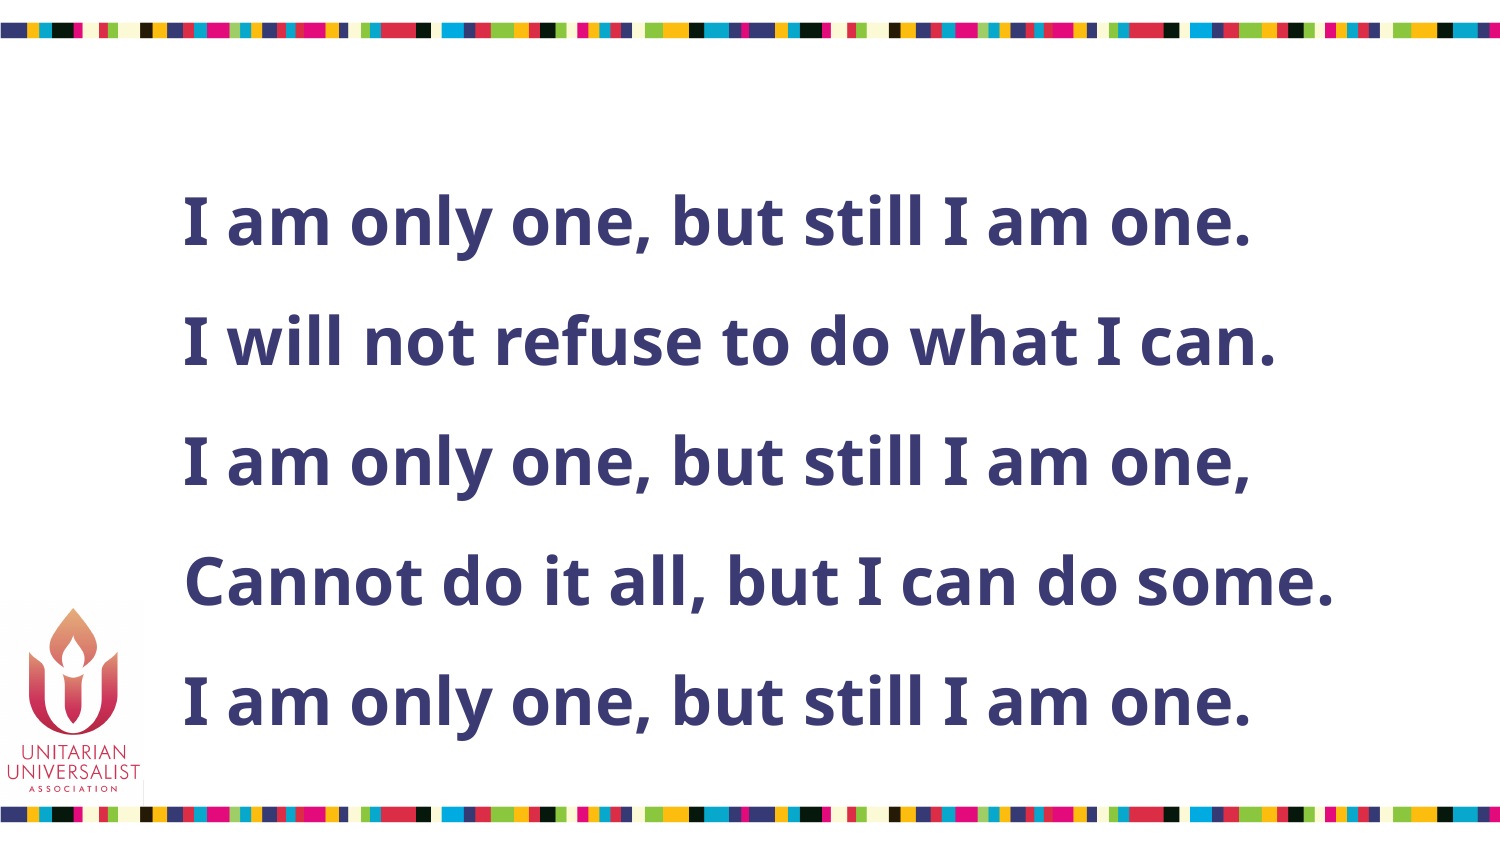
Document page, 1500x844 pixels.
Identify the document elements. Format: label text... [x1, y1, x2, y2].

picture [0, 600, 1500, 824]
picture [0, 22, 1500, 40]
text_box I am only one, but still I am one. I will not refuse to do what I can. I am only one, but still I am one, Cannot do it all, but I can do some. I am only one, but still I am one. [168, 123, 1421, 754]
